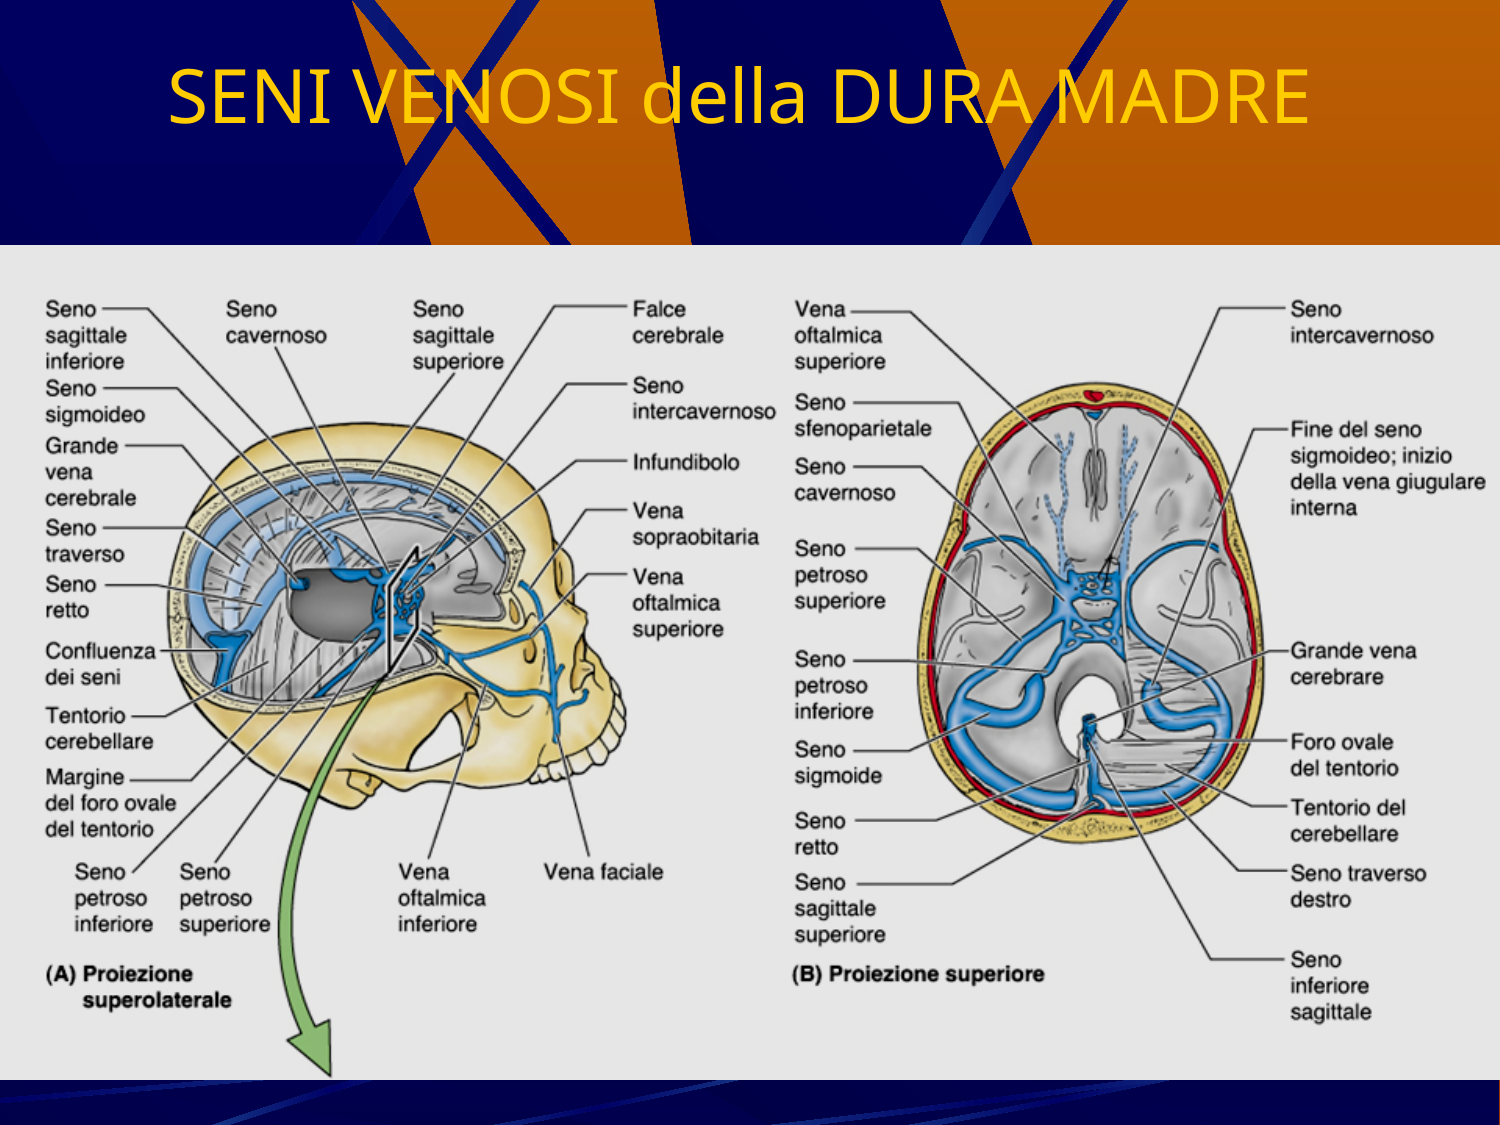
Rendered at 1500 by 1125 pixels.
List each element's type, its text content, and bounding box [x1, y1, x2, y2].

title SENI VENOSI della DURA MADRE [0, 0, 1500, 188]
picture [0, 244, 1500, 1080]
